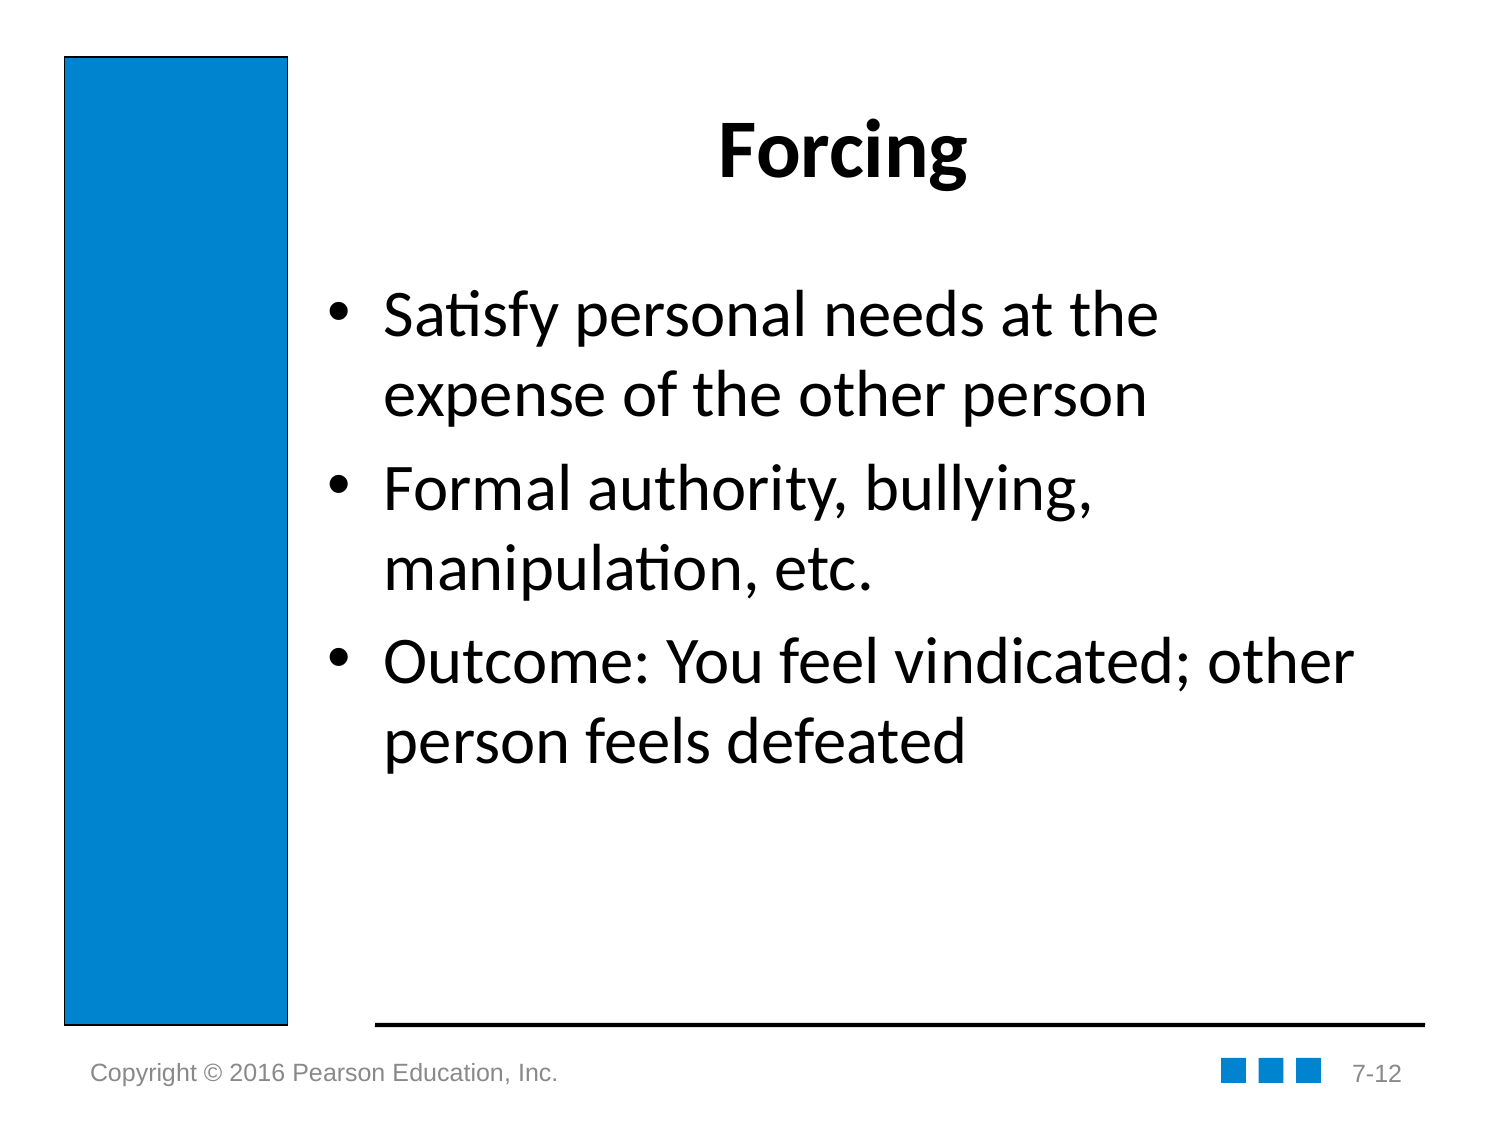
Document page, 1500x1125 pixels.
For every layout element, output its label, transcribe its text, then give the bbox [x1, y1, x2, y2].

text_box [1258, 1057, 1284, 1083]
text_box [1296, 1057, 1321, 1083]
title Forcing [300, 50, 1388, 238]
text_box [64, 56, 288, 1025]
text_box [1221, 1057, 1246, 1083]
text_box Copyright © 2016 Pearson Education, Inc. [75, 1055, 625, 1088]
list Satisfy personal needs at the expense of the other person Formal authority, bullying, manipulation, etc. Outcome: You feel vindicated; other person feels defeated [312, 262, 1400, 825]
text_box 7-12 [1333, 1050, 1421, 1095]
